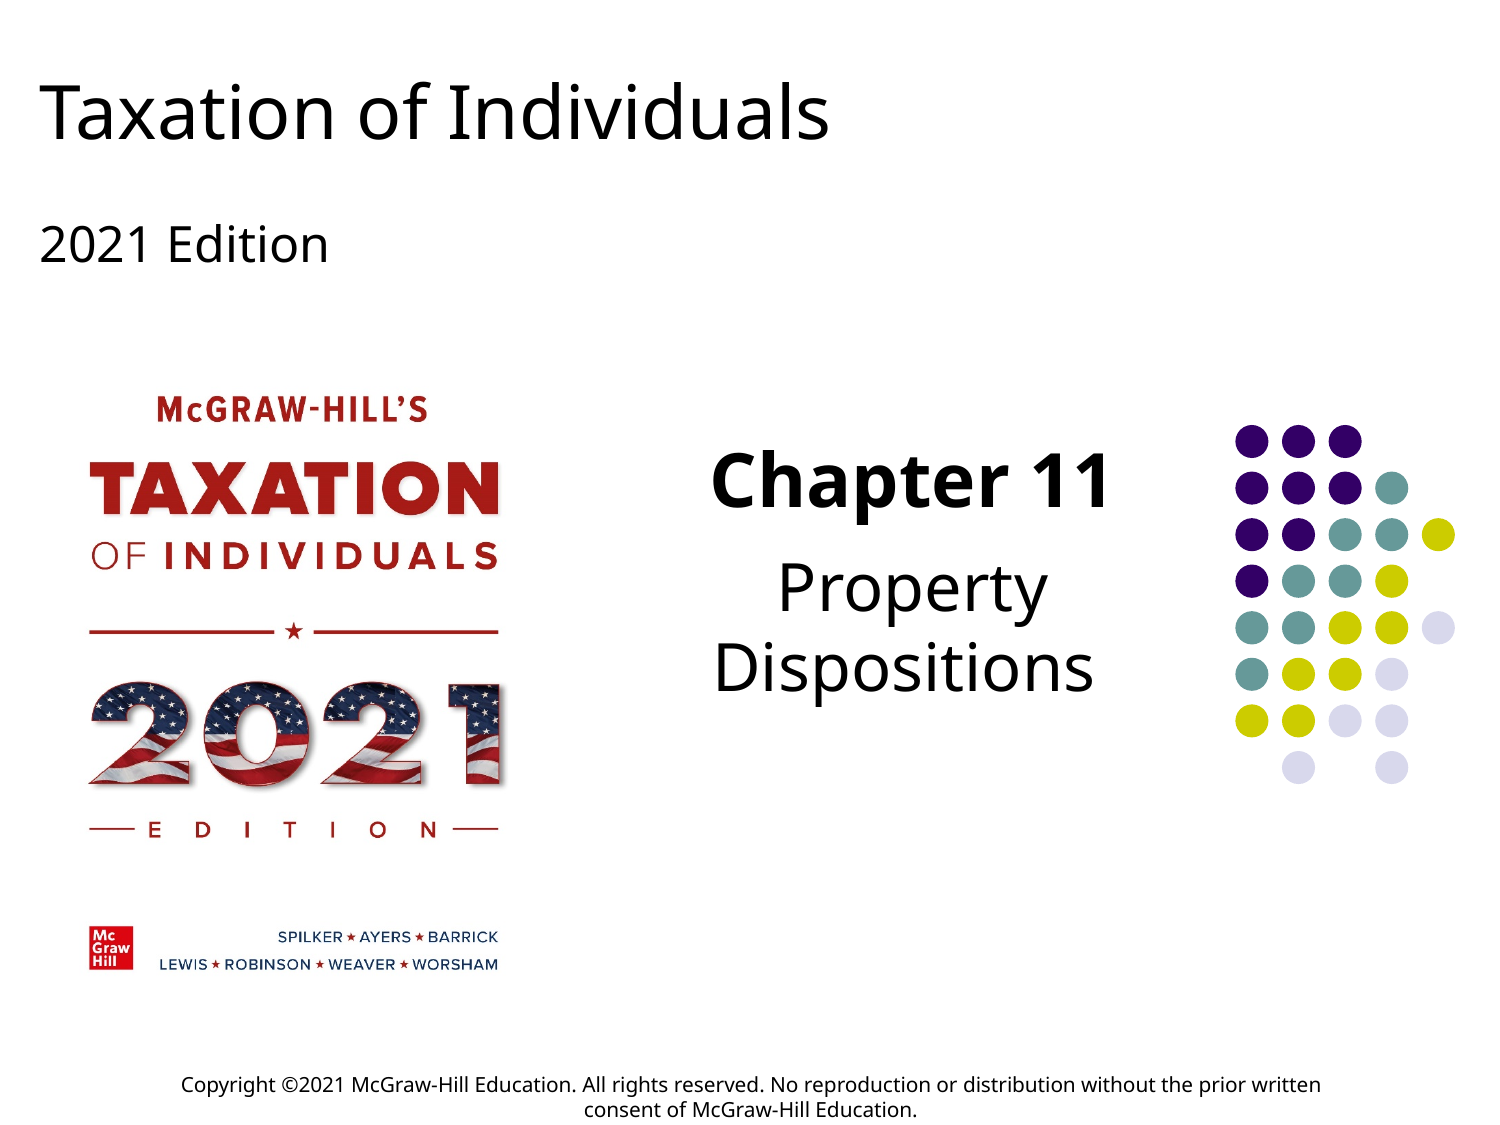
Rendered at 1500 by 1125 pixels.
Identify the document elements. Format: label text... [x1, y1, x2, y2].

list 2021 Edition [24, 197, 925, 288]
picture [24, 287, 563, 1013]
list Chapter 11 [603, 425, 1222, 538]
subtitle Property Dispositions [603, 538, 1222, 1065]
title Taxation of Individuals [24, 21, 1475, 198]
